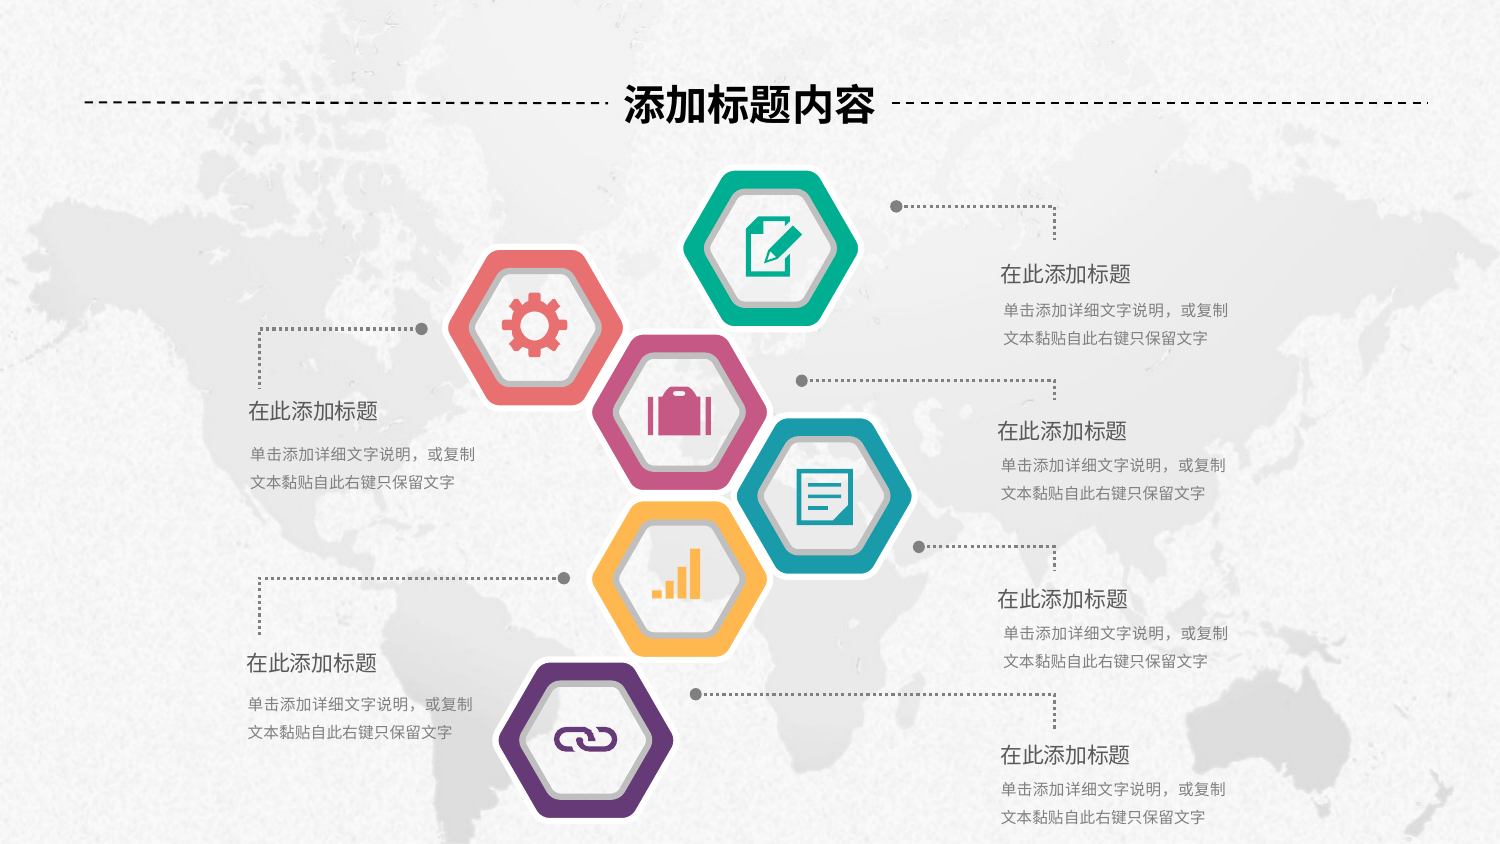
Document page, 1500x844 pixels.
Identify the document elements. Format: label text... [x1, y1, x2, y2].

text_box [732, 414, 916, 577]
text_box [985, 734, 1241, 835]
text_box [588, 497, 771, 660]
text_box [679, 166, 862, 330]
text_box 添加标题内容 [584, 77, 916, 129]
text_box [982, 578, 1243, 680]
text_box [494, 658, 678, 822]
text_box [982, 409, 1241, 511]
picture [0, 0, 1500, 844]
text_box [795, 374, 1055, 401]
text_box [689, 687, 1055, 731]
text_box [986, 252, 1244, 356]
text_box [233, 390, 490, 501]
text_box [890, 200, 1055, 241]
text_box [258, 571, 570, 639]
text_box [912, 540, 1055, 571]
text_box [588, 330, 771, 494]
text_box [231, 642, 488, 750]
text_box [259, 322, 428, 390]
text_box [444, 245, 627, 409]
